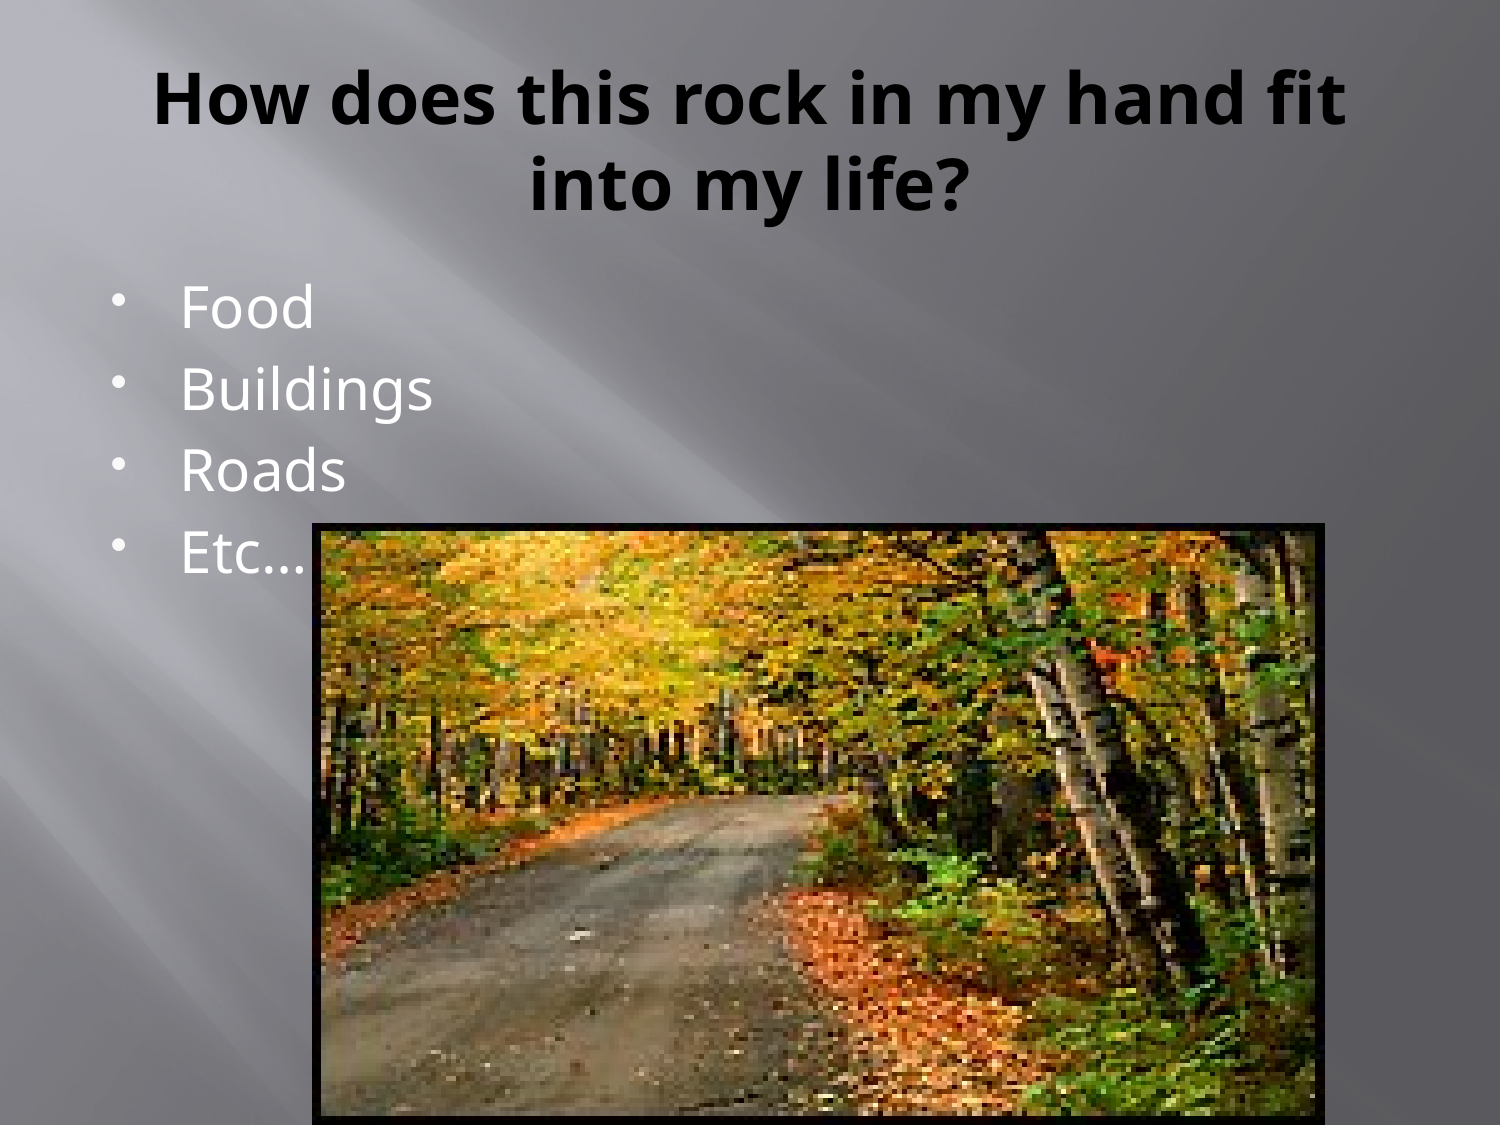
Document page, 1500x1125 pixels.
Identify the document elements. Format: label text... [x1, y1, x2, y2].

title How does this rock in my hand fit into my life? [75, 45, 1425, 233]
picture [312, 523, 1326, 1125]
list Food Buildings Roads Etc… [75, 262, 1425, 1035]
